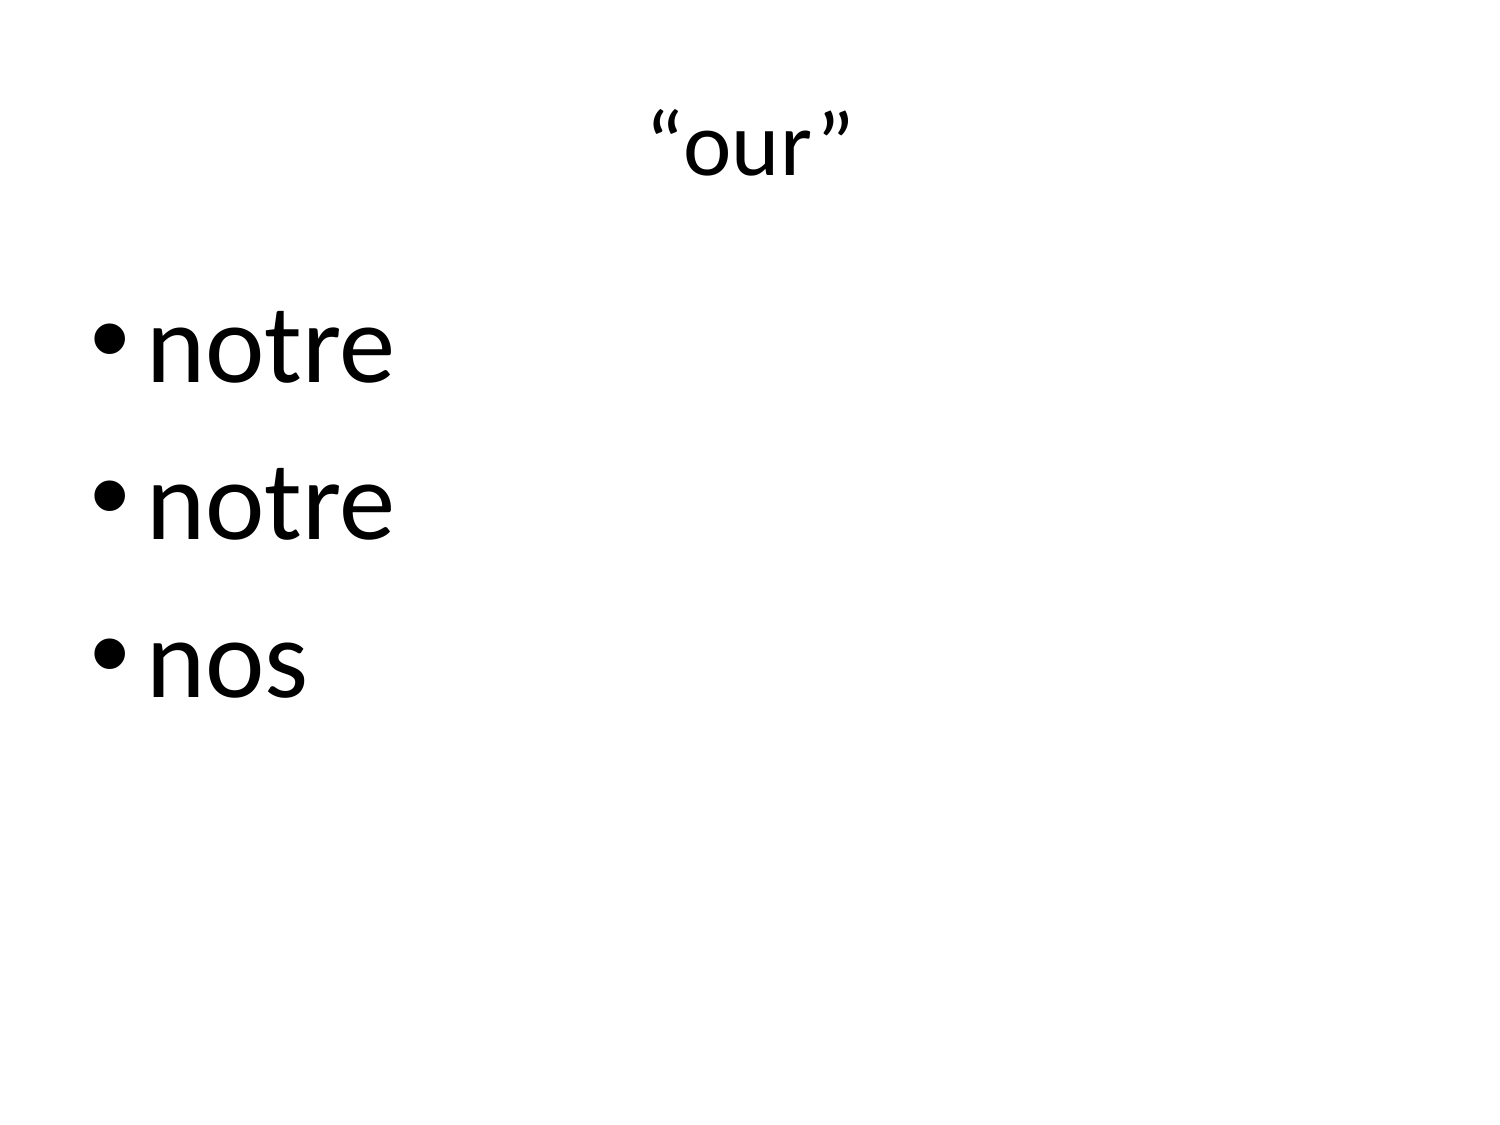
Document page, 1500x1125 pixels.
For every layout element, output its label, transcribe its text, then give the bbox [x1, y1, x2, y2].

title “our” [75, 45, 1425, 233]
list notre notre nos [75, 262, 738, 1005]
